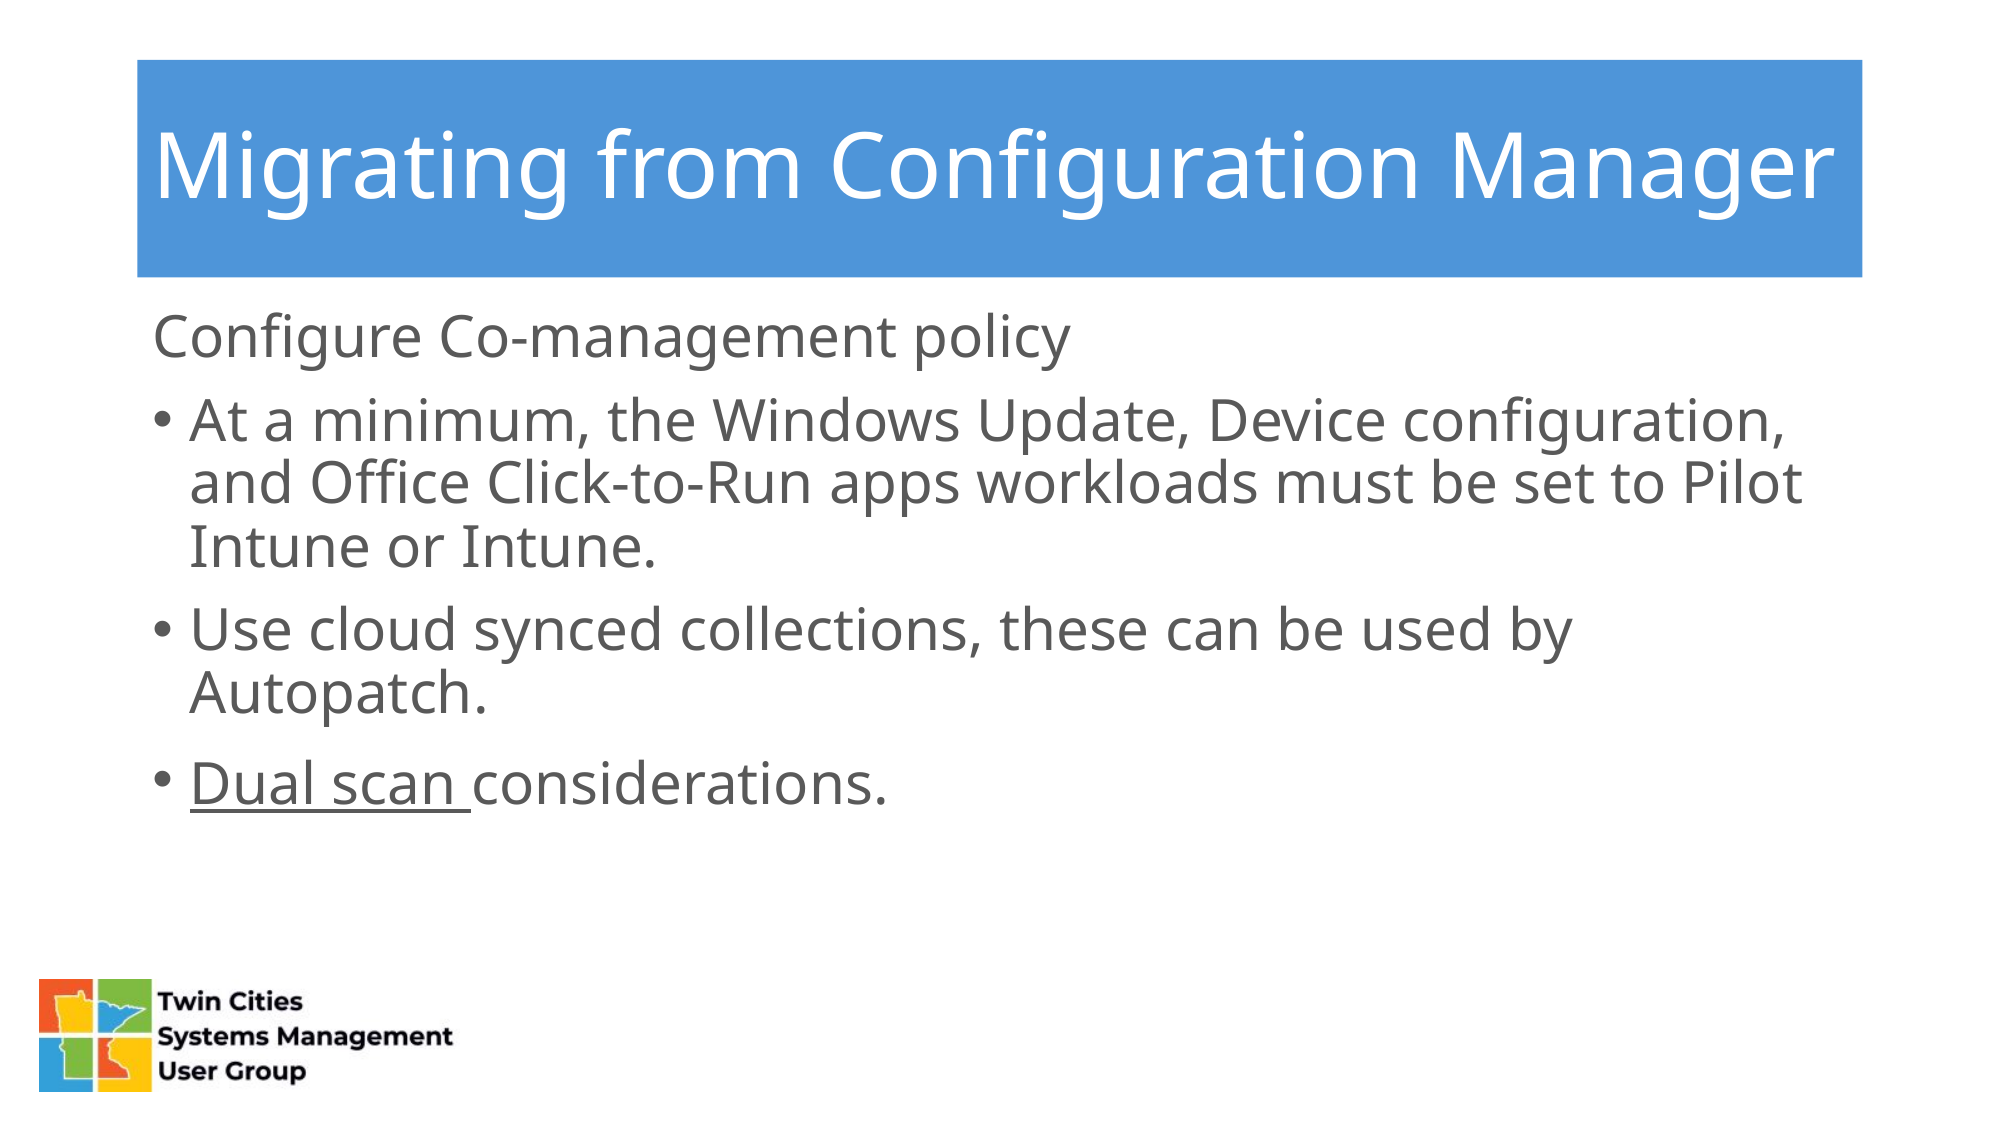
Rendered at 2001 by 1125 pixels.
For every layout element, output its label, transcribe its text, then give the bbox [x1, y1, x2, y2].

title Migrating from Configuration Manager [137, 59, 1863, 278]
list Configure Co-management policy At a minimum, the Windows Update, Device configuration, and Office Click-to-Run apps workloads must be set to Pilot Intune or Intune. Use cloud synced collections, these can be used by Autopatch. Dual scan considerations. [137, 299, 1863, 1014]
picture [38, 978, 461, 1093]
